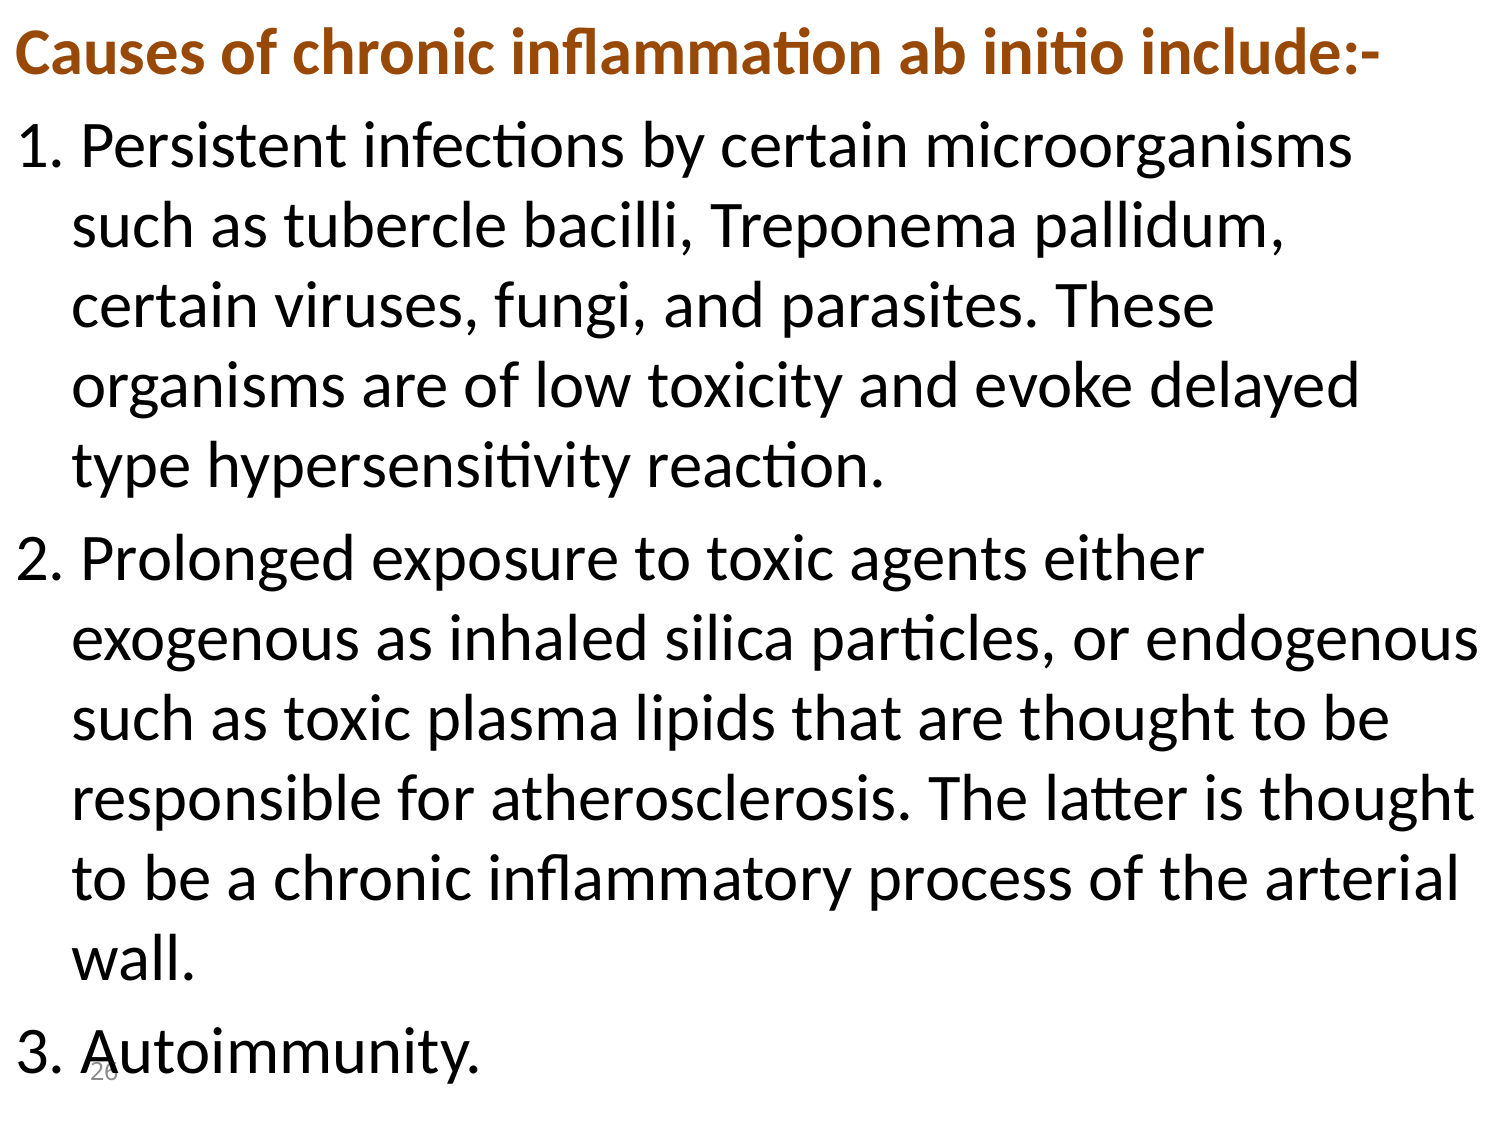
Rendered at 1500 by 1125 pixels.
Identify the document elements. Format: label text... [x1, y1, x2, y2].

slide_number 26 [75, 1042, 425, 1103]
list Causes of chronic inflammation ab initio include:- 1. Persistent infections by certain microorganisms such as tubercle bacilli, Treponema pallidum, certain viruses, fungi, and parasites. These organisms are of low toxicity and evoke delayed type hypersensitivity reaction. 2. Prolonged exposure to toxic agents either exogenous as inhaled silica particles, or endogenous such as toxic plasma lipids that are thought to be responsible for atherosclerosis. The latter is thought to be a chronic inflammatory process of the arterial wall. 3. Autoimmunity. [0, 0, 1500, 1125]
